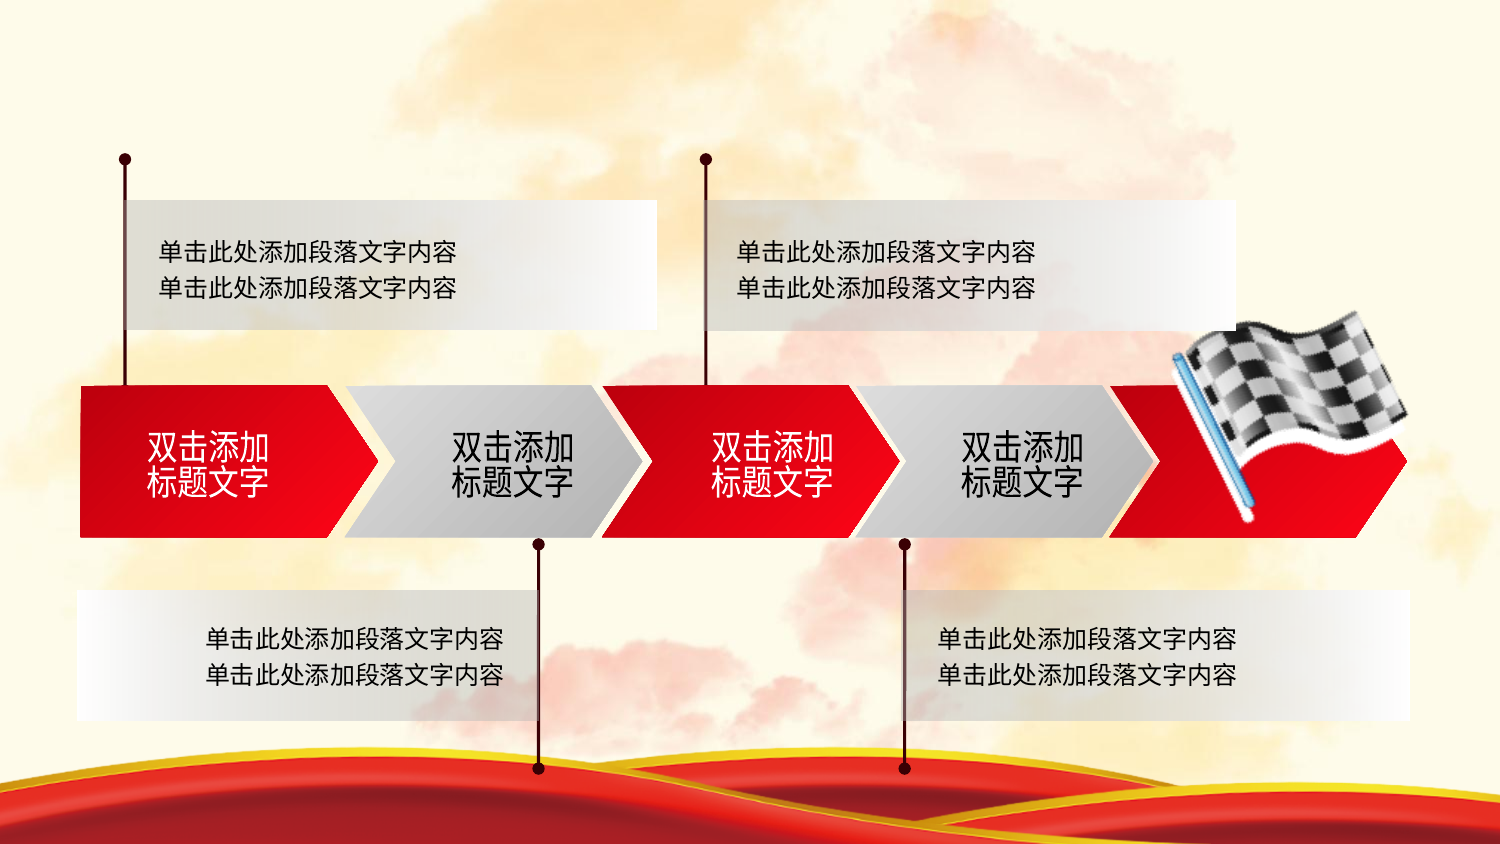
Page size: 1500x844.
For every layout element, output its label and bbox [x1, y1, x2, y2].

text_box [898, 763, 910, 775]
text_box [901, 535, 1410, 772]
text_box [77, 535, 539, 772]
text_box [1195, 295, 1386, 499]
text_box [539, 538, 545, 551]
text_box [124, 147, 657, 385]
text_box [699, 153, 703, 165]
text_box [118, 153, 124, 166]
text_box [703, 148, 1236, 385]
picture [0, 0, 1500, 844]
text_box [80, 385, 1407, 538]
text_box [533, 762, 545, 775]
